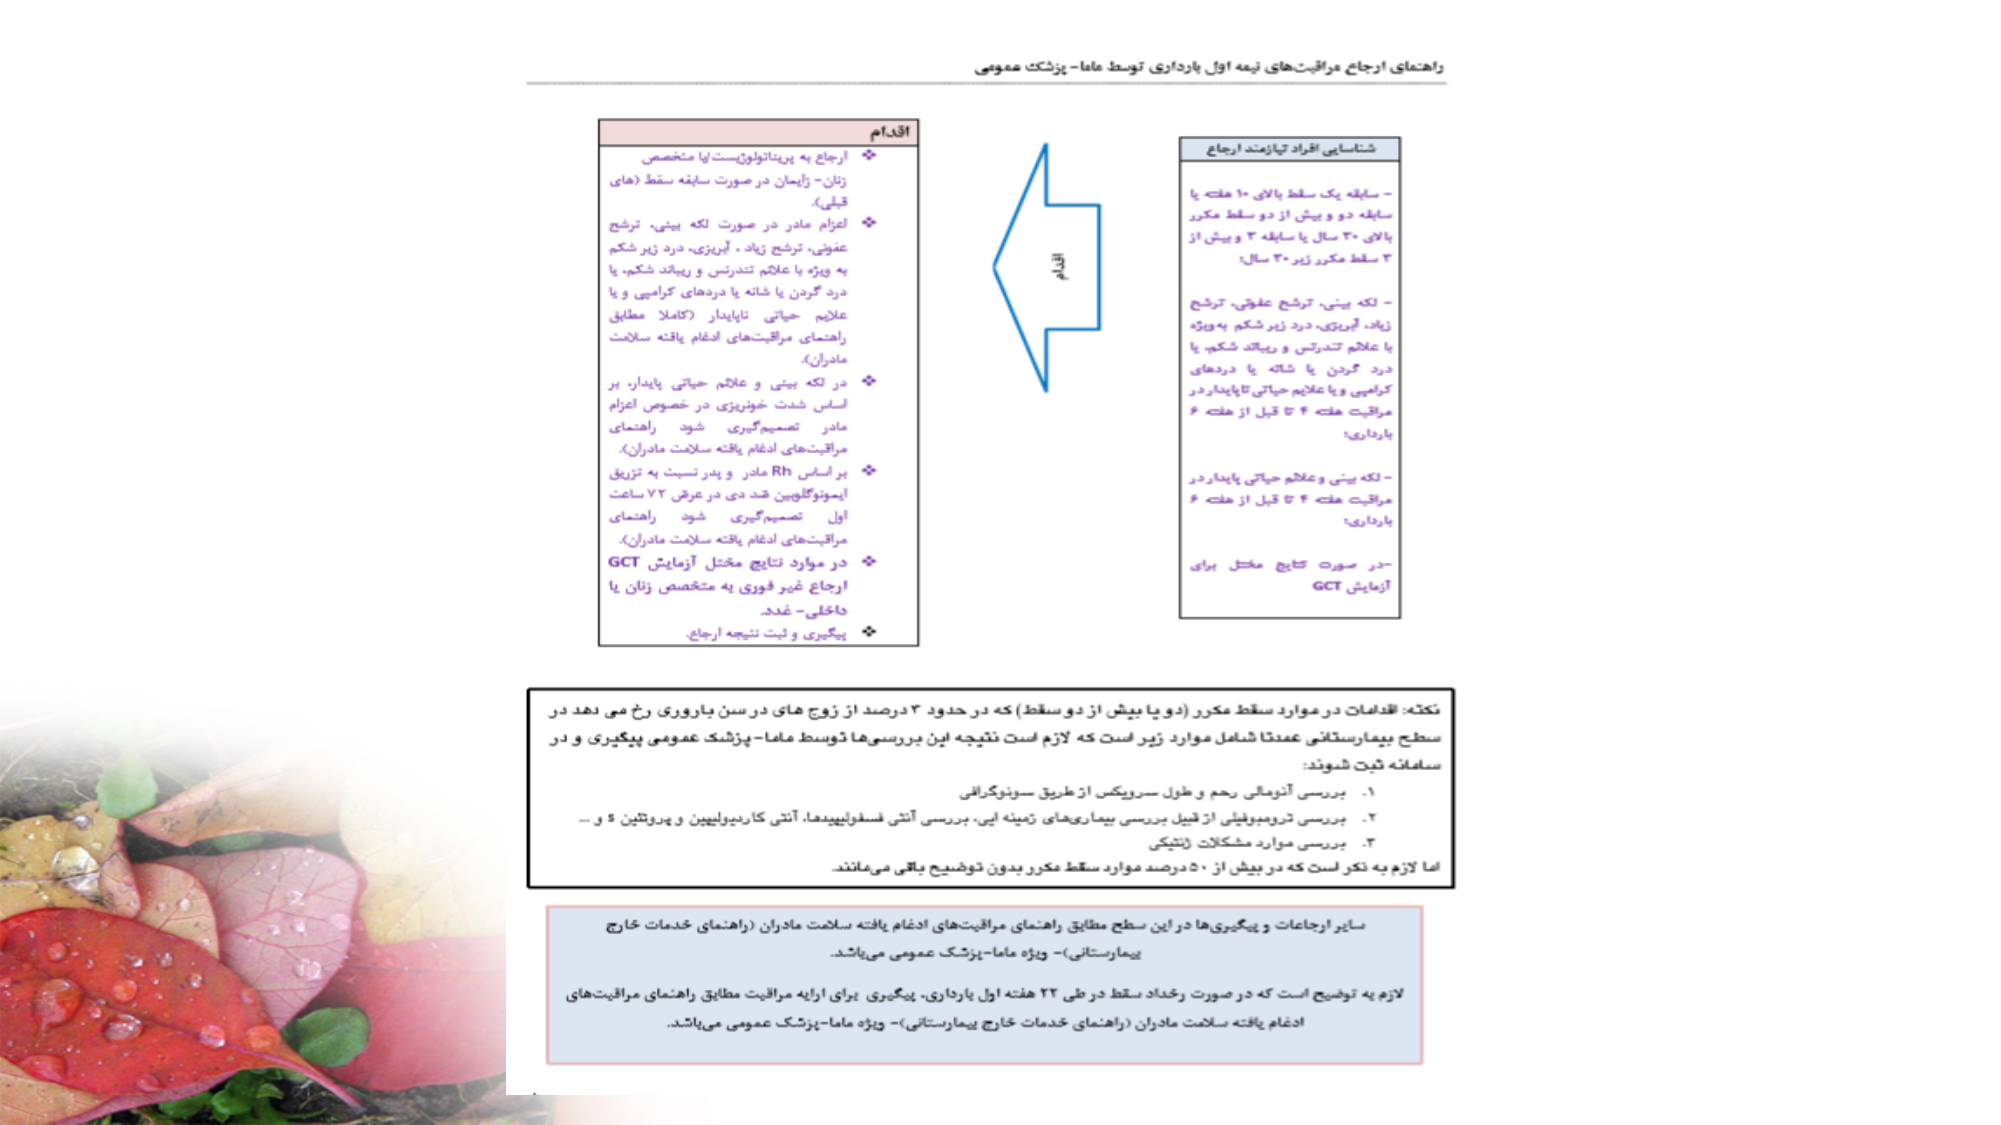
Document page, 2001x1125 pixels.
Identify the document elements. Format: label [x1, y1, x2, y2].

picture [0, 33, 1813, 1125]
